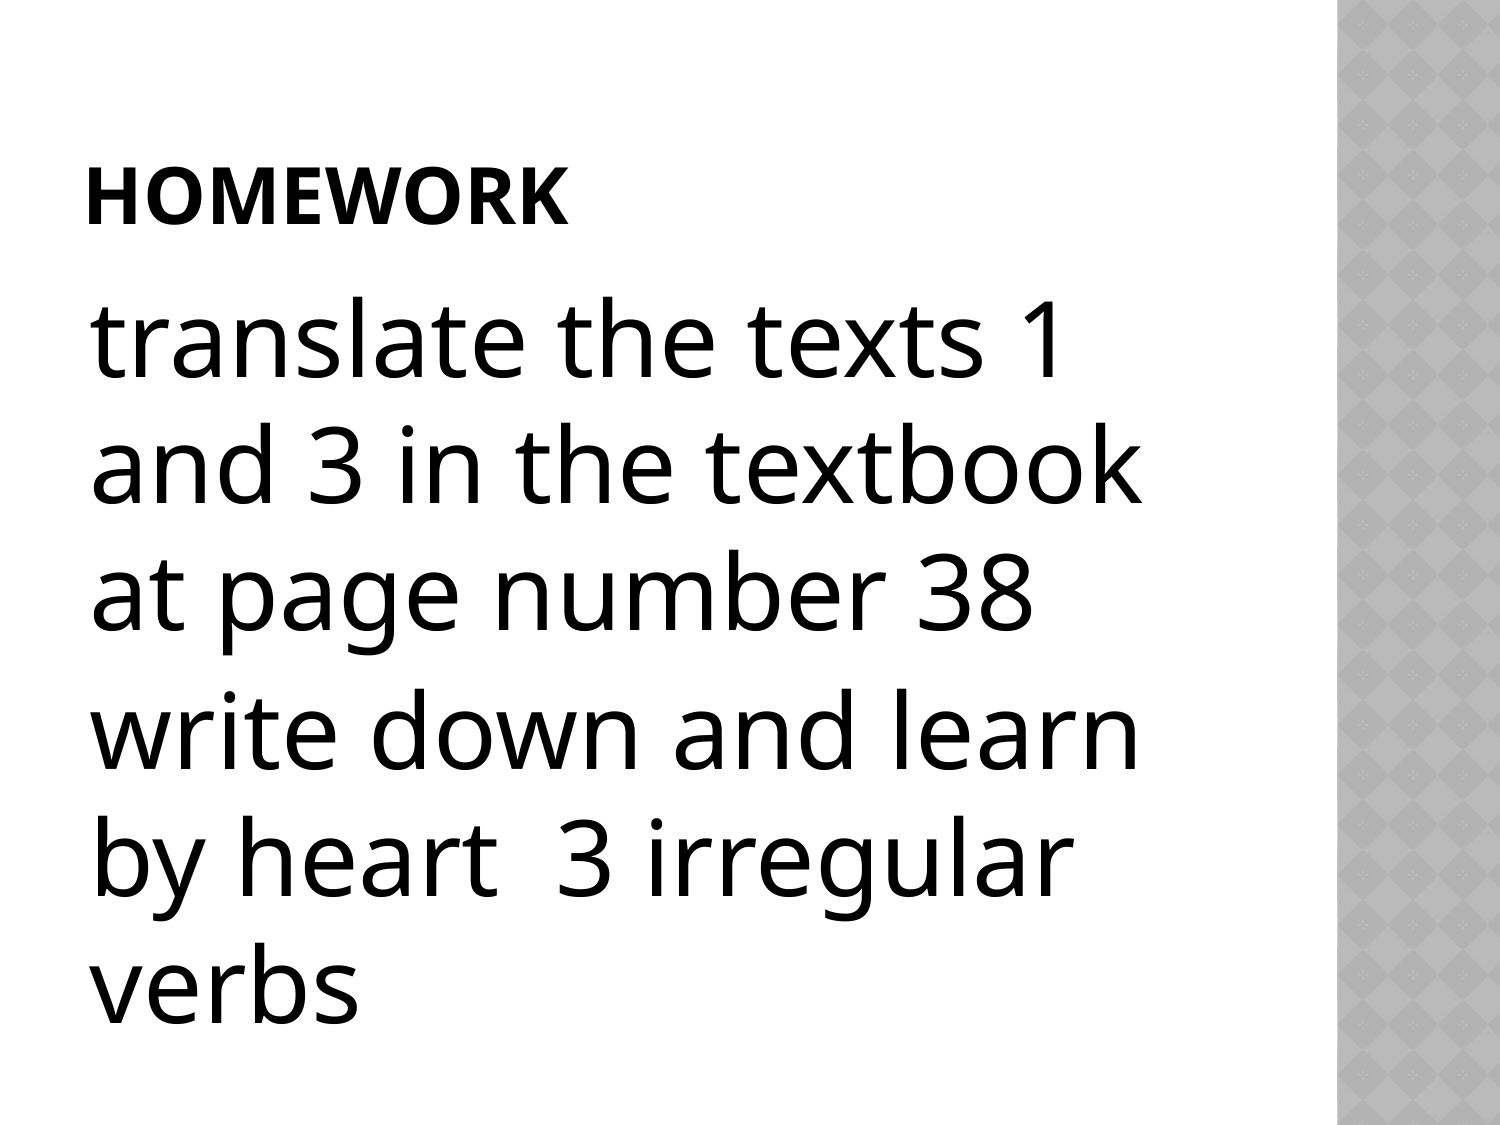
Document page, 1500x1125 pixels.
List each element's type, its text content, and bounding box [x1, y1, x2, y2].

list translate the texts 1 and 3 in the textbook at page number 38 write down and learn by heart 3 irregular verbs [75, 264, 1263, 1059]
title homework [75, 52, 1263, 240]
